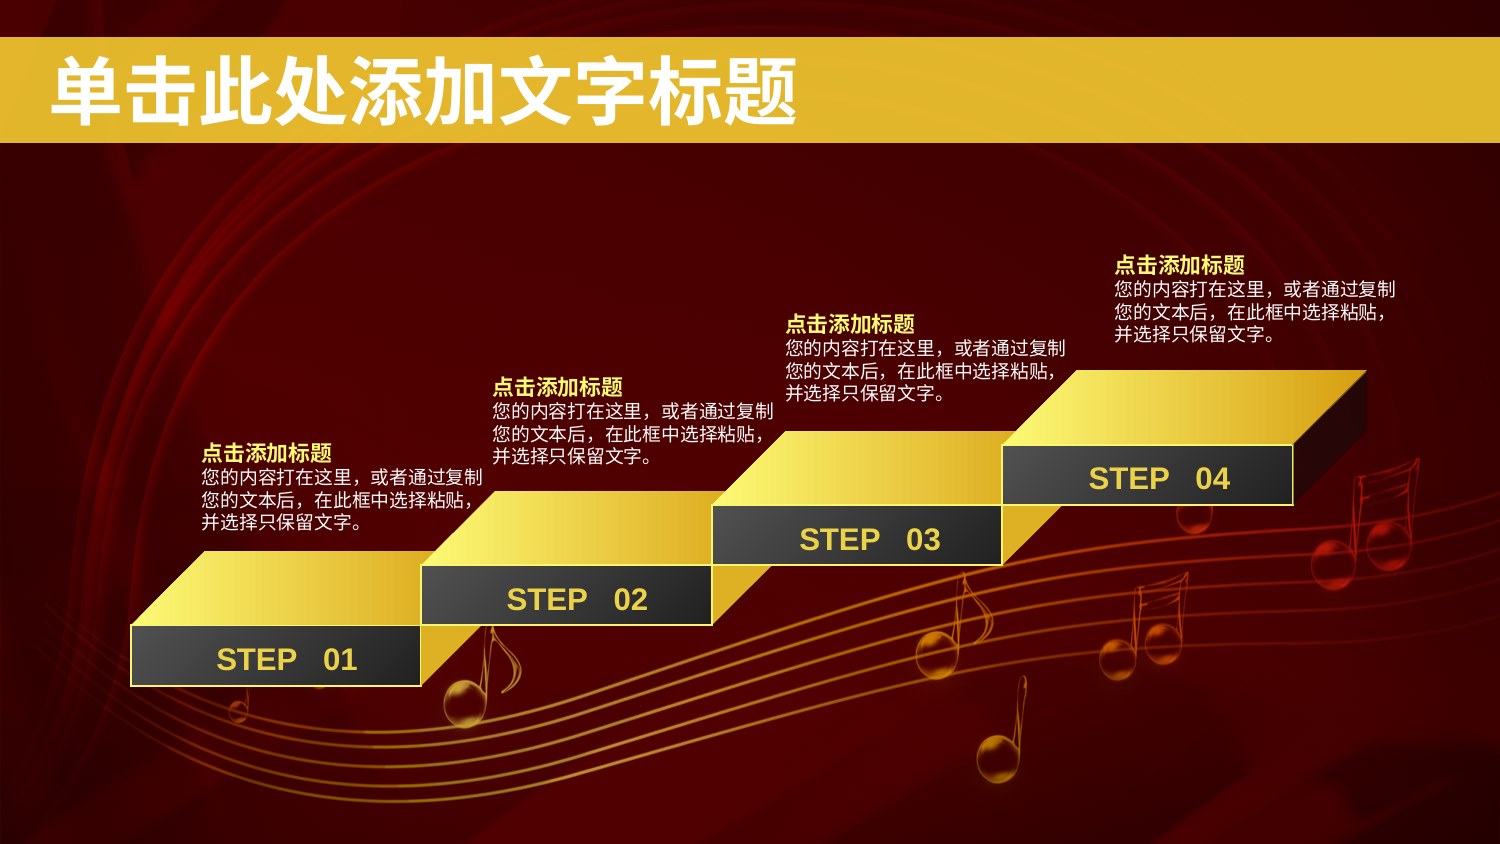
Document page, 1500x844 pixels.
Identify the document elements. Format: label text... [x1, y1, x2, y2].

text_box 点击添加标题 您的内容打在这里，或者通过复制 您的文本后，在此框中选择粘贴， 并选择只保留文字。 [477, 366, 770, 490]
text_box 点击添加标题 您的内容打在这里，或者通过复制 您的文本后，在此框中选择粘贴， 并选择只保留文字。 [187, 432, 477, 550]
picture [0, 143, 1500, 844]
text_box 点击添加标题 您的内容打在这里，或者通过复制 您的文本后，在此框中选择粘贴， 并选择只保留文字。 [770, 303, 1082, 430]
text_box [711, 430, 1114, 566]
picture [0, 0, 1500, 37]
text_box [1002, 370, 1404, 506]
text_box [421, 490, 823, 626]
text_box 点击添加标题 您的内容打在这里，或者通过复制 您的文本后，在此框中选择粘贴， 并选择只保留文字。 [1100, 244, 1412, 400]
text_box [130, 550, 533, 686]
